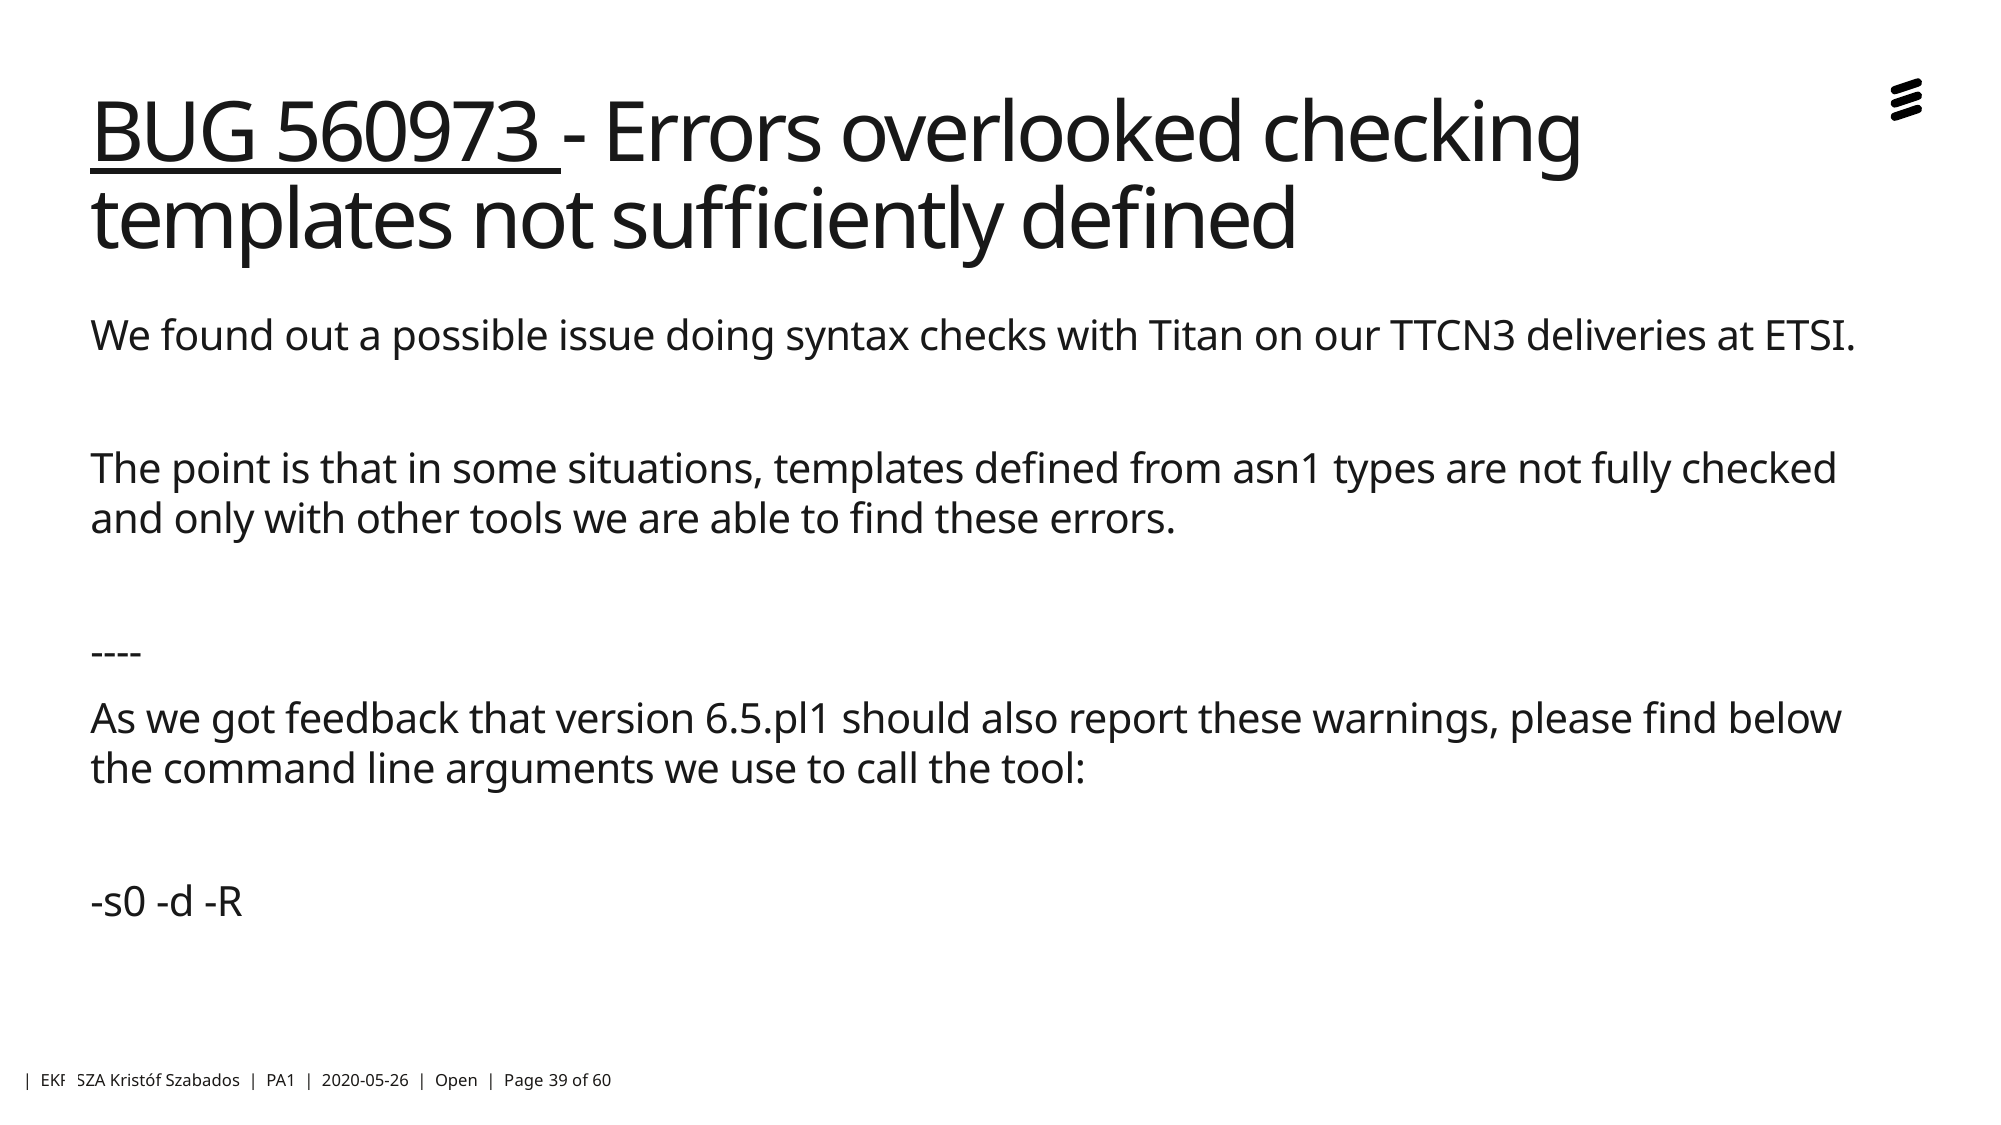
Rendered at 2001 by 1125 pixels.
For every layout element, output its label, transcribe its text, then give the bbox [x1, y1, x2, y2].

title BUG 560973 - Errors overlooked checking templates not sufficiently defined [78, 77, 1805, 256]
list We found out a possible issue doing syntax checks with Titan on our TTCN3 deliveries at ETSI. The point is that in some situations, templates defined from asn1 types are not fully checked and only with other tools we are able to find these errors. ---- As we got feedback that version 6.5.pl1 should also report these warnings, please find below the command line arguments we use to call the tool: -s0 -d -R [78, 302, 1922, 1024]
